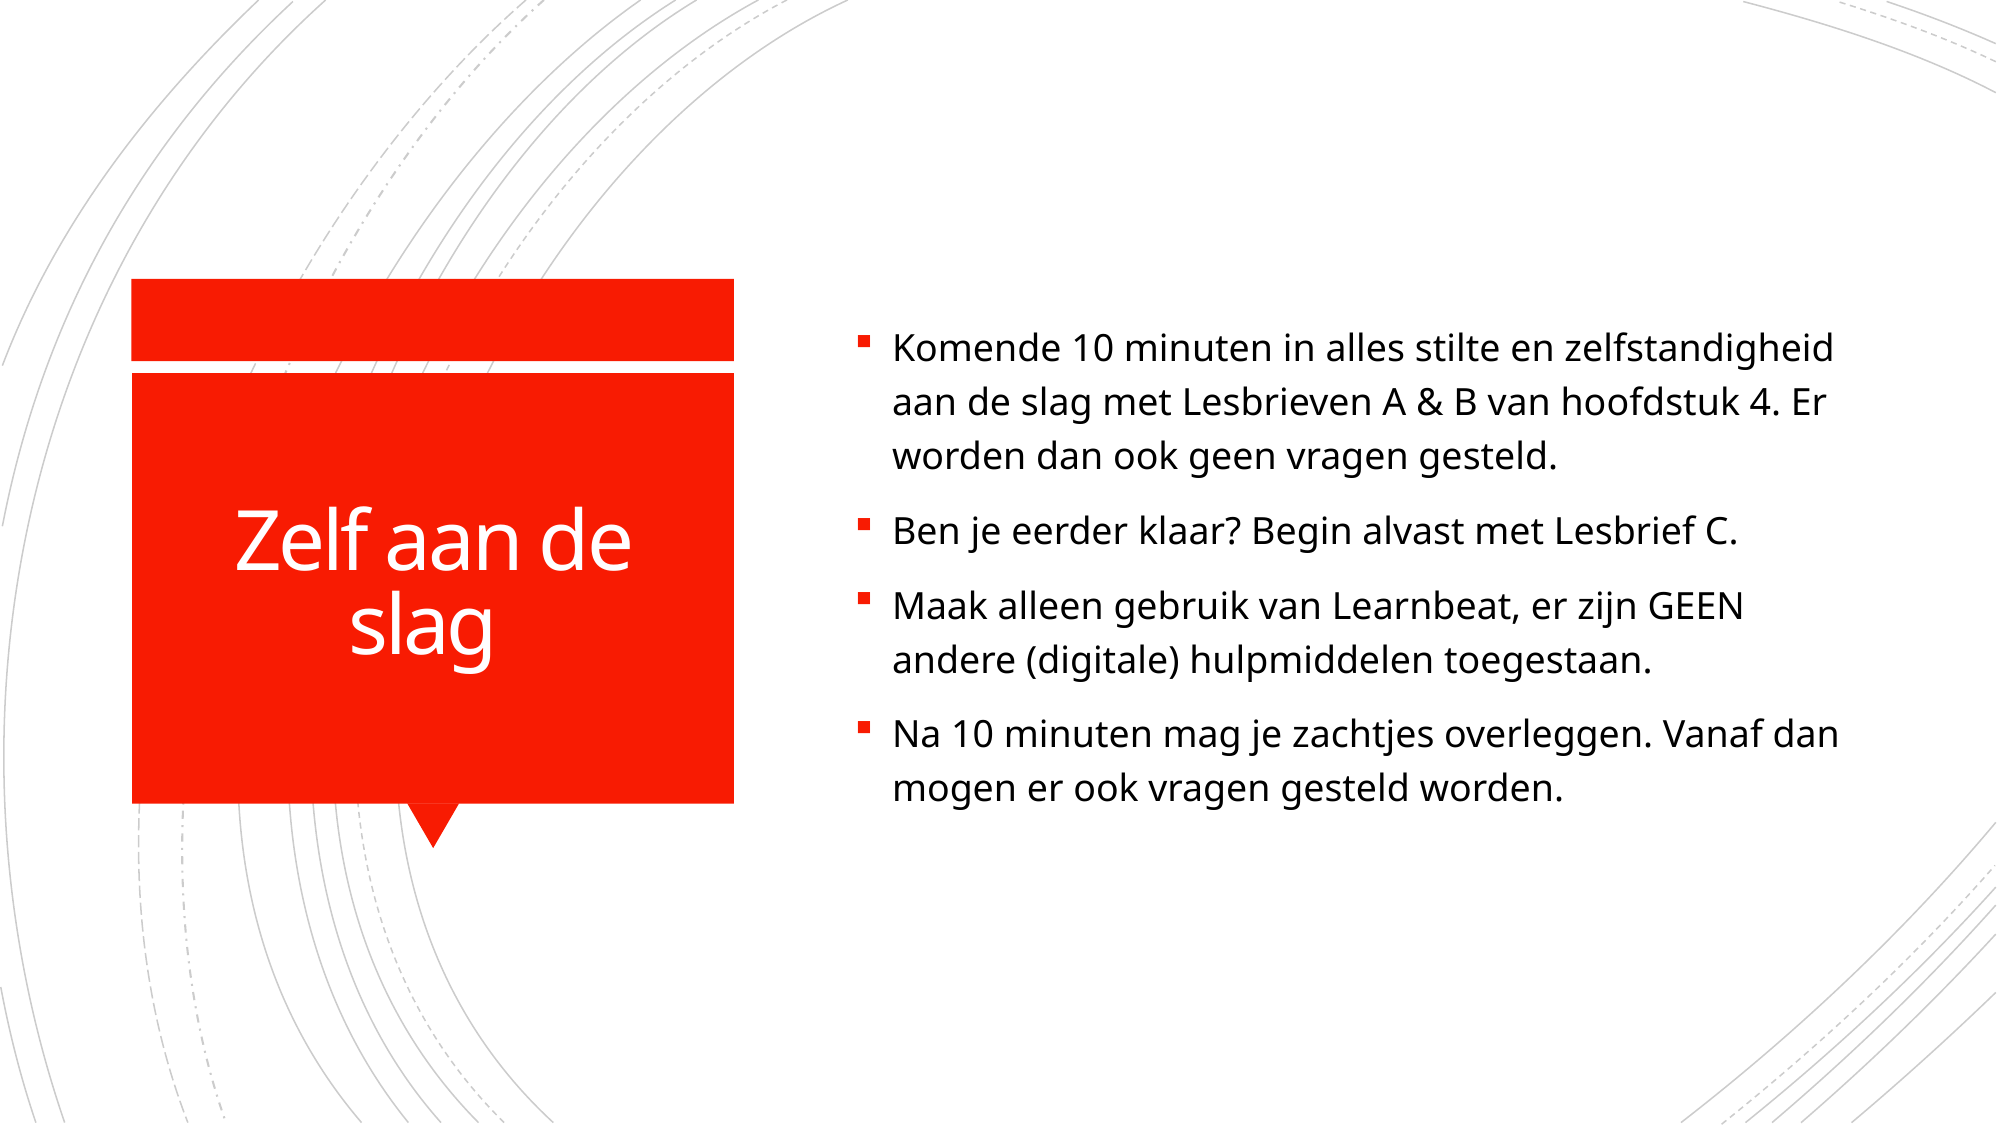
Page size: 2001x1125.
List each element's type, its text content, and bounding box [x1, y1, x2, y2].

list Komende 10 minuten in alles stilte en zelfstandigheid aan de slag met Lesbrieven A & B van hoofdstuk 4. Er worden dan ook geen vragen gesteld. Ben je eerder klaar? Begin alvast met Lesbrief C. Maak alleen gebruik van Learnbeat, er zijn GEEN andere (digitale) hulpmiddelen toegestaan. Na 10 minuten mag je zachtjes overleggen. Vanaf dan mogen er ook vragen gesteld worden. [839, 131, 1871, 993]
title Zelf aan de slag [145, 385, 720, 789]
